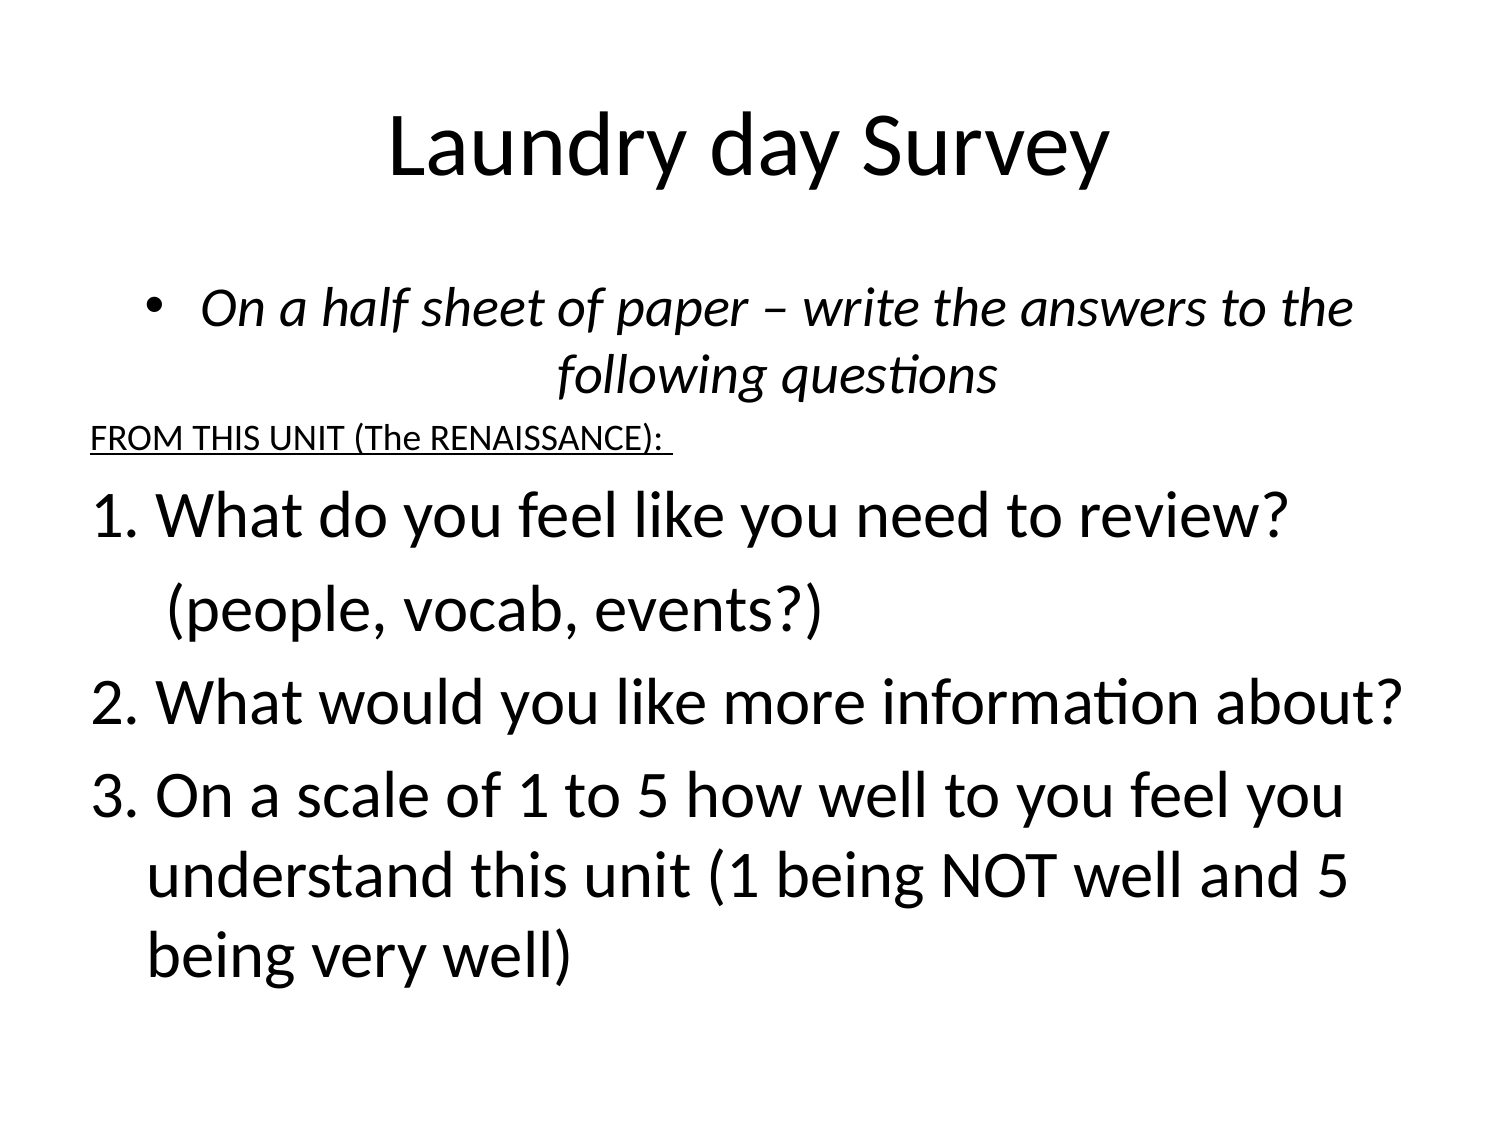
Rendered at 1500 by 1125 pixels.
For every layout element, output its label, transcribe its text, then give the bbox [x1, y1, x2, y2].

list On a half sheet of paper – write the answers to the following questions FROM THIS UNIT (The RENAISSANCE): 1. What do you feel like you need to review? (people, vocab, events?) 2. What would you like more information about? 3. On a scale of 1 to 5 how well to you feel you understand this unit (1 being NOT well and 5 being very well) [75, 262, 1425, 1005]
title Laundry day Survey [75, 45, 1425, 233]
